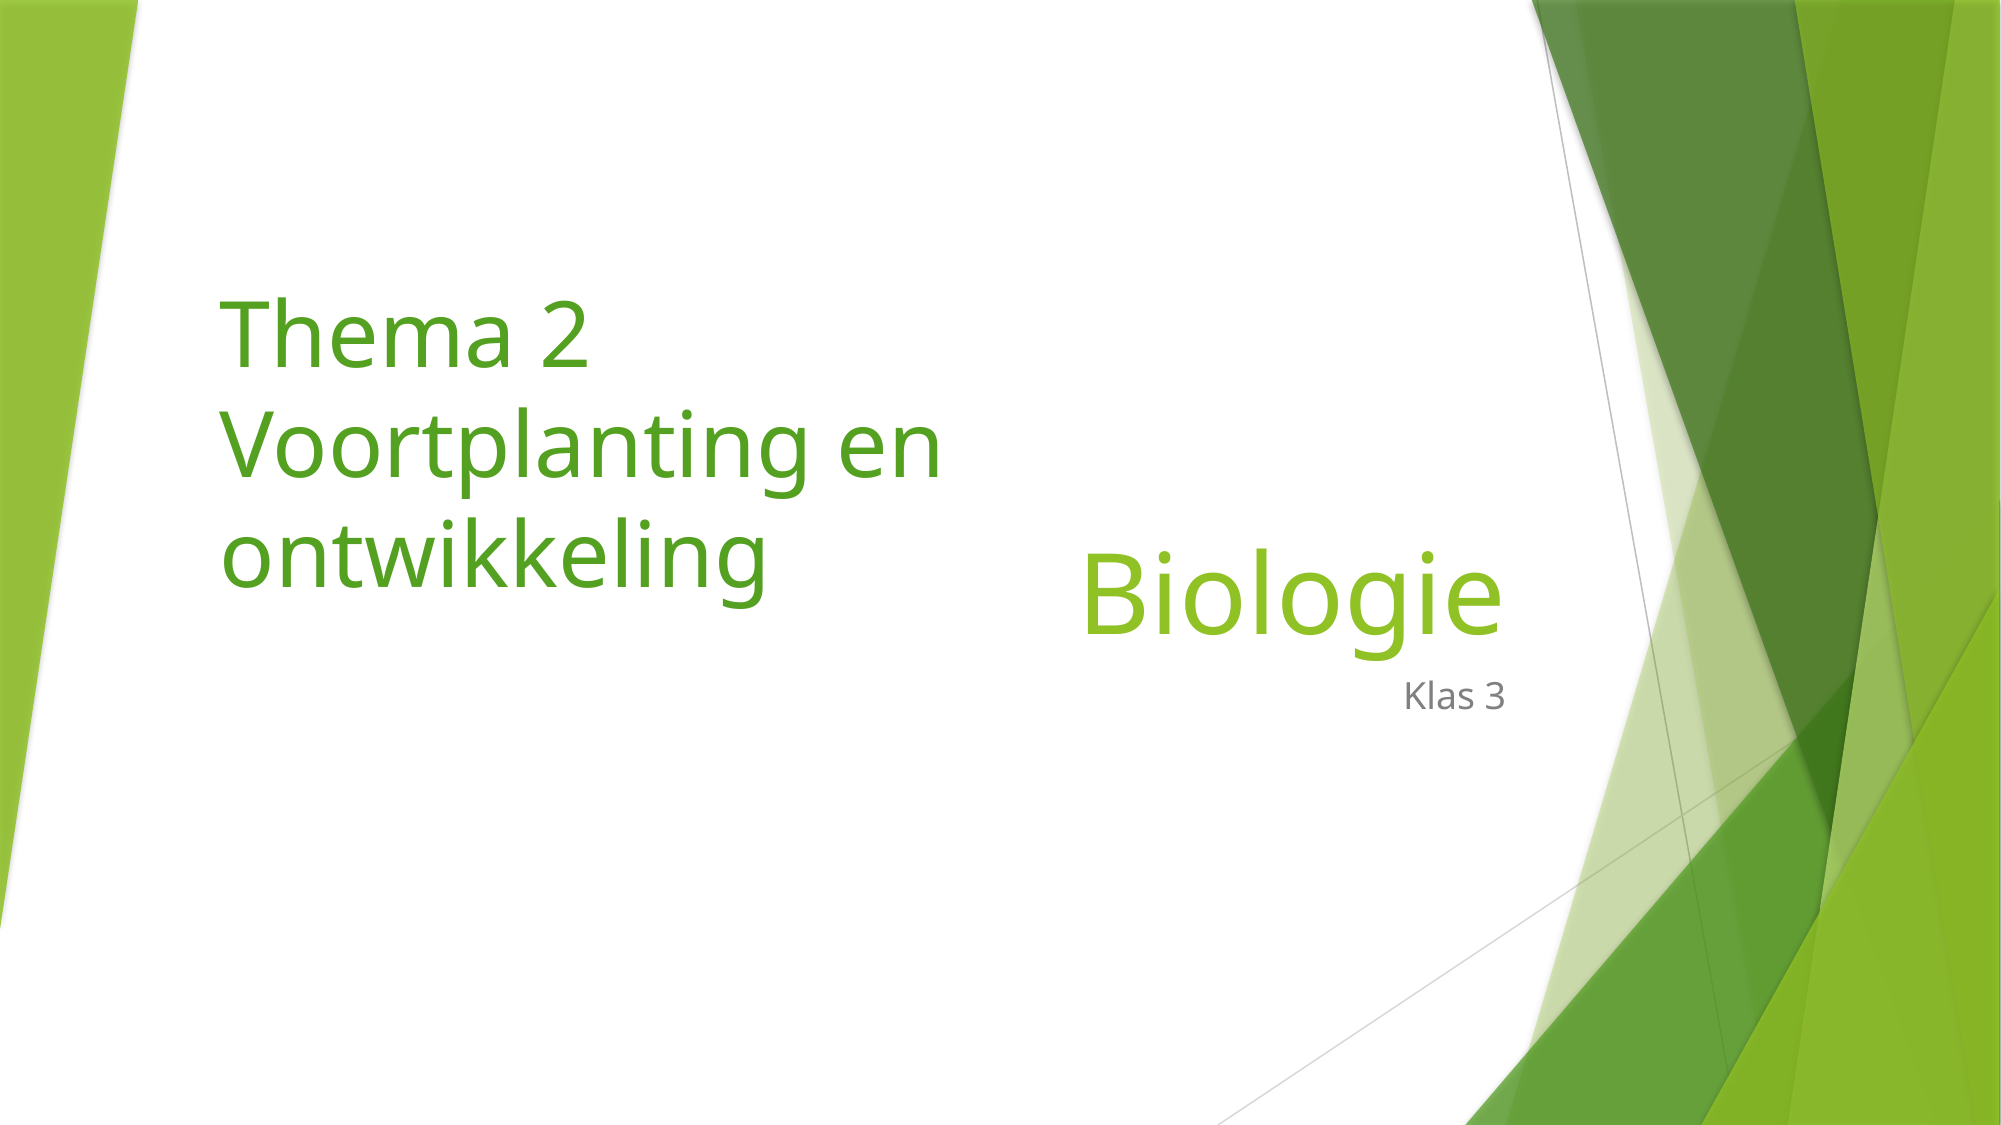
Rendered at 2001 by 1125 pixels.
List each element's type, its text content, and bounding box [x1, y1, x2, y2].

subtitle Klas 3 [247, 664, 1522, 845]
text_box Thema 2 Voortplanting en ontwikkeling [205, 268, 1505, 613]
title Biologie [247, 394, 1522, 664]
